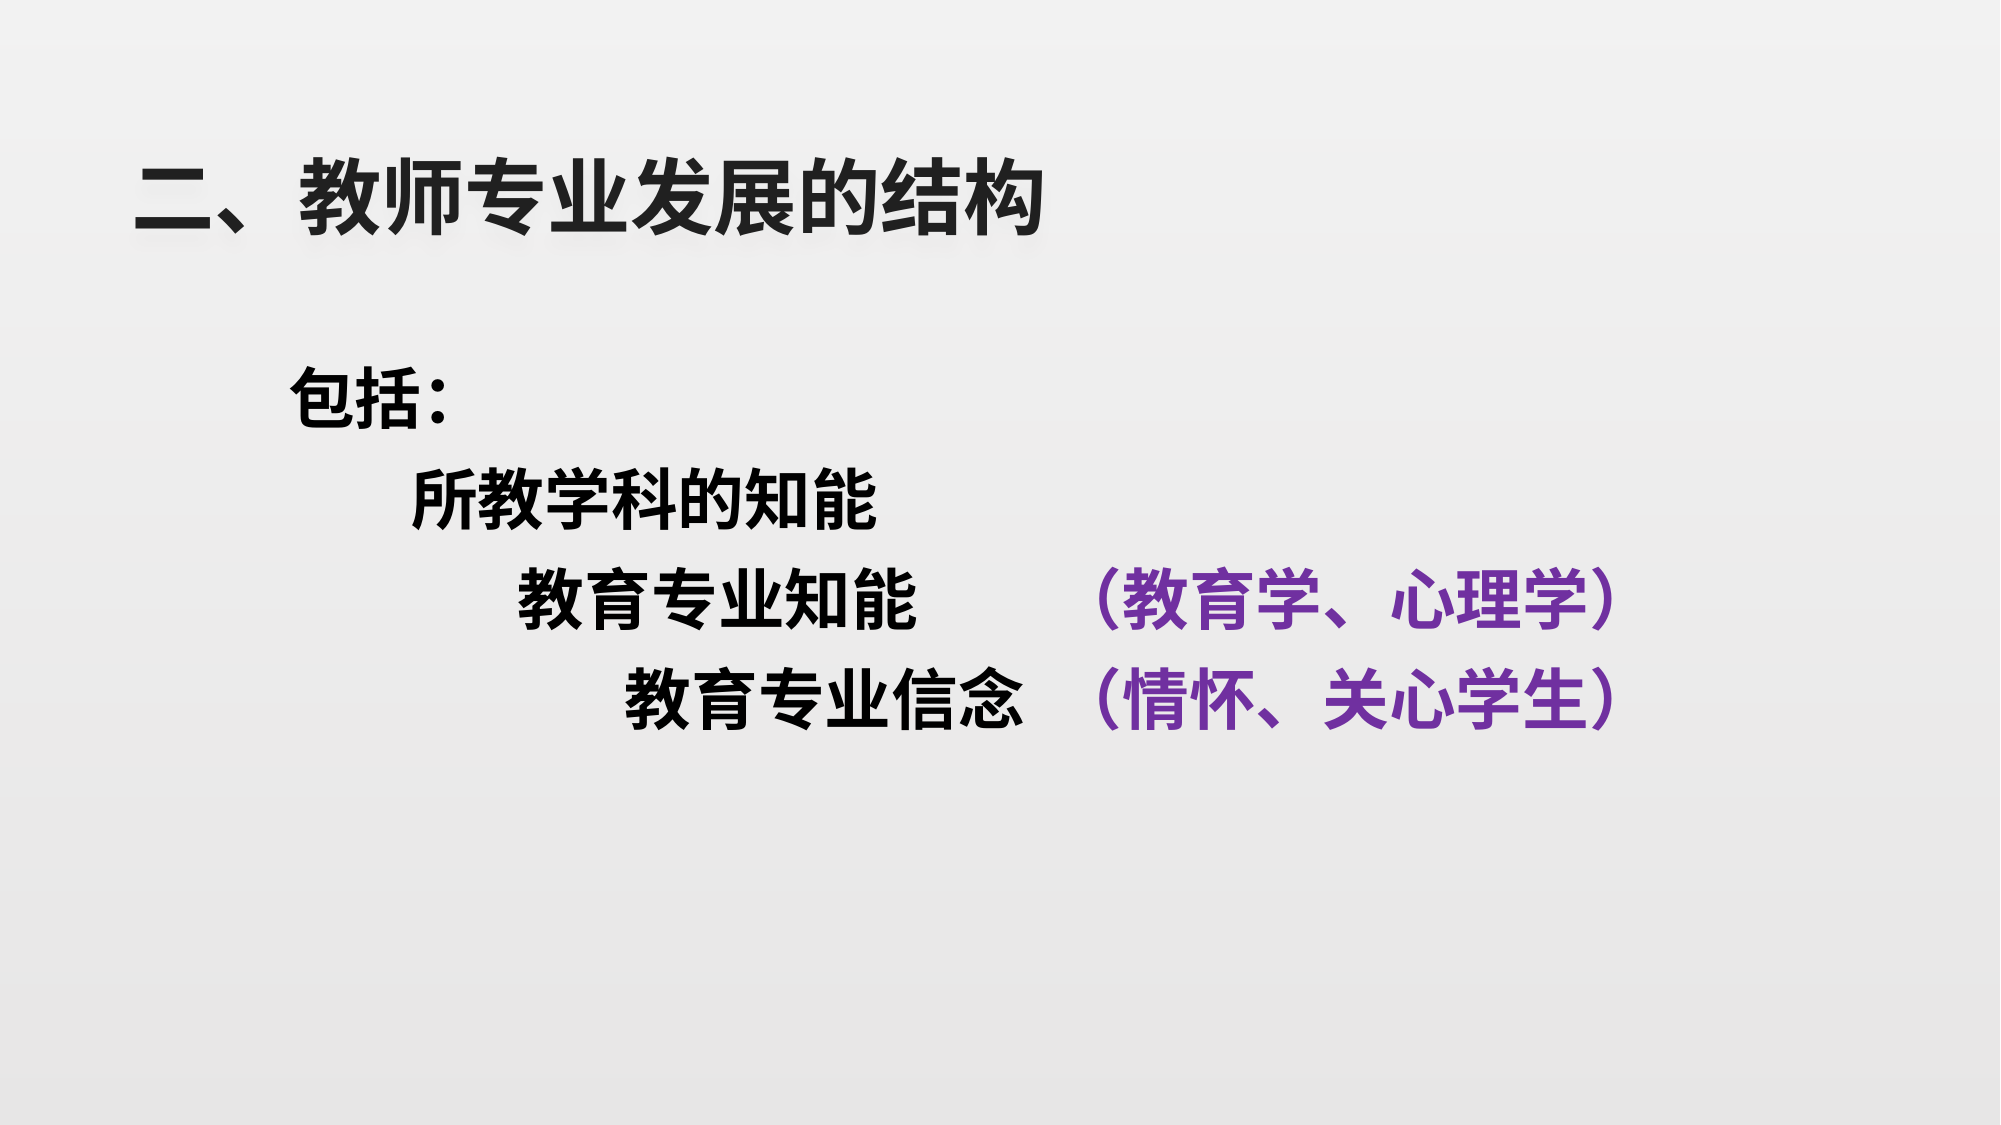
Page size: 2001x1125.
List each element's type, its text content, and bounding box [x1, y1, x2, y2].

title 二、教师专业发展的结构 [111, 107, 1911, 295]
list 包括： 所教学科的知能 教育专业知能 （教育学、心理学） 教育专业信念 （情怀、关心学生） [268, 327, 1754, 993]
